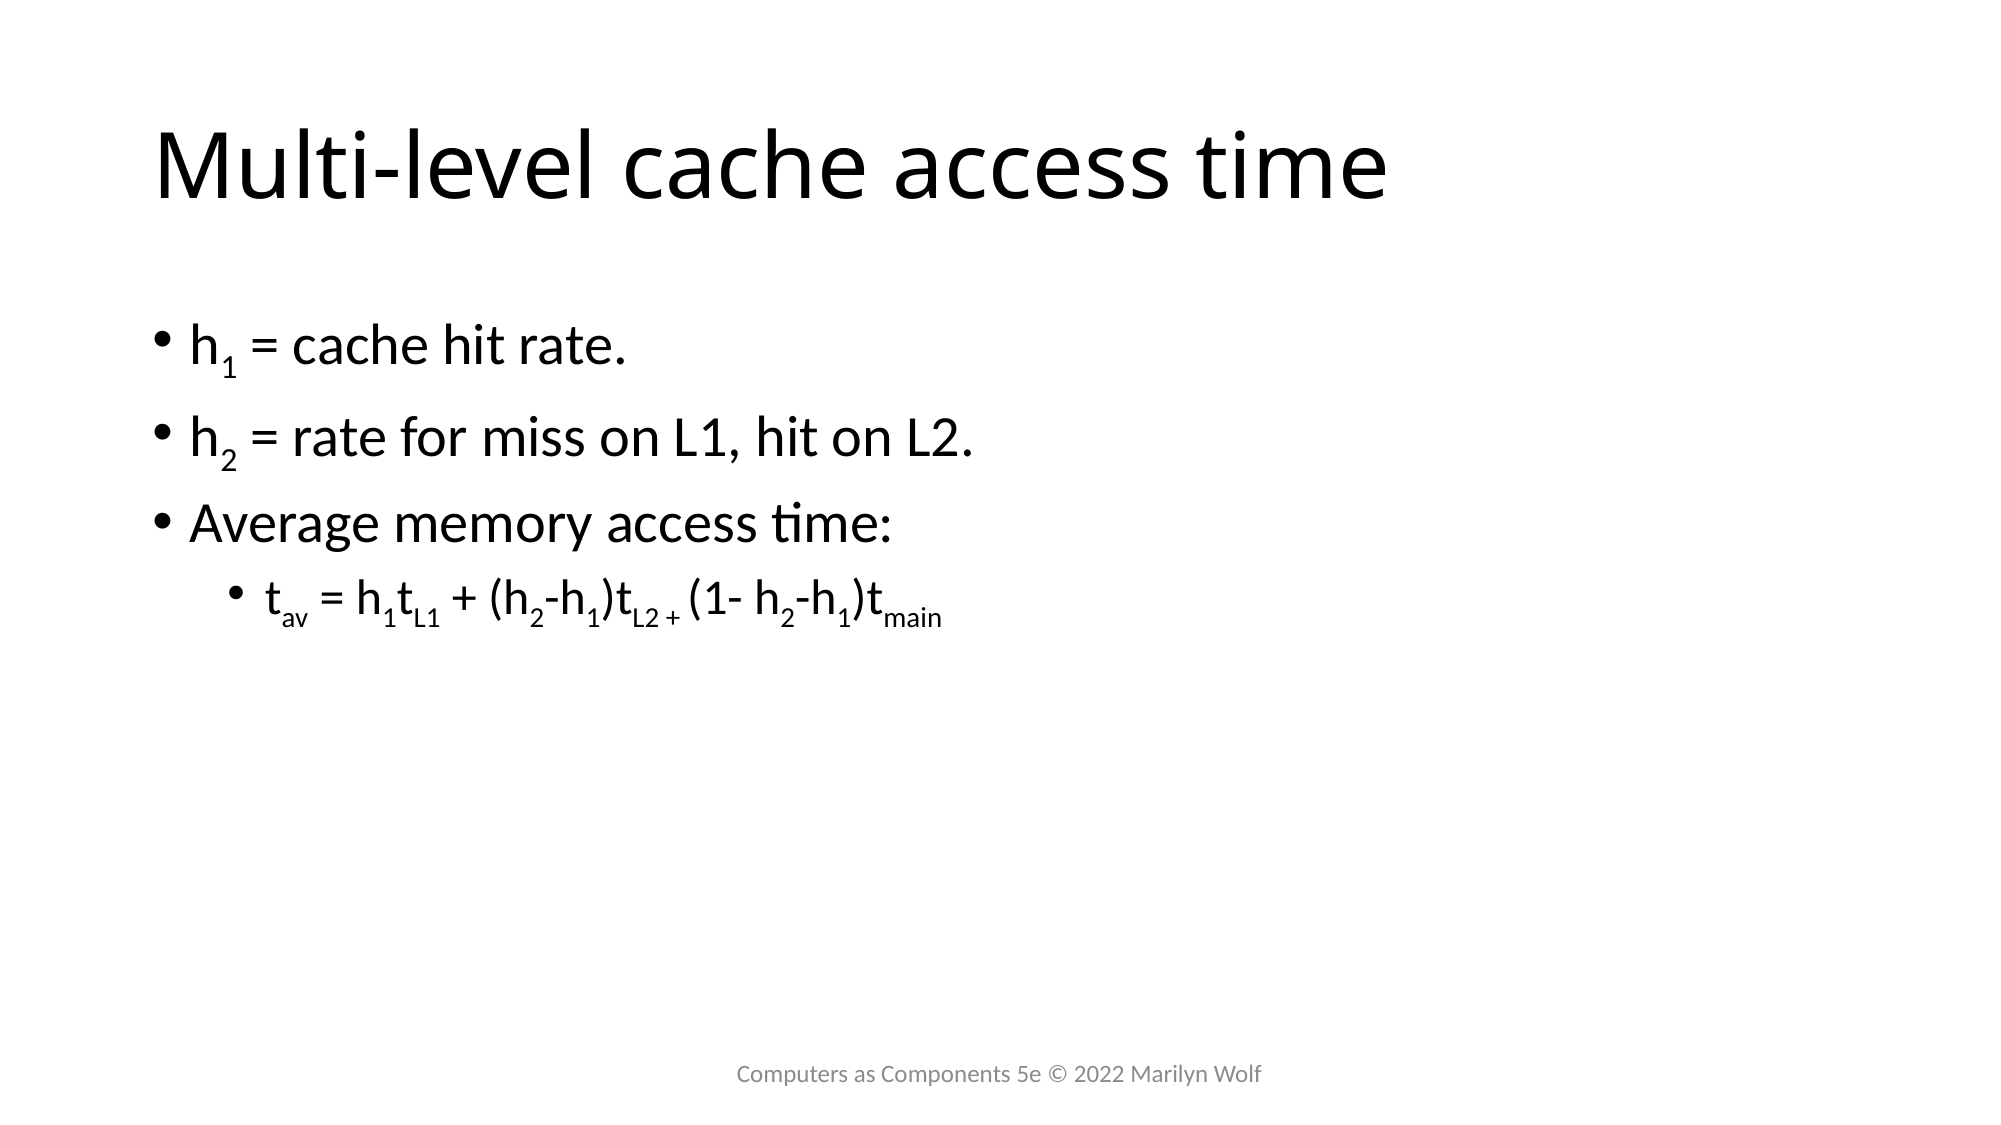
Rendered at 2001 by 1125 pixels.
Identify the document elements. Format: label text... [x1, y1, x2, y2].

title Multi-level cache access time [137, 59, 1863, 278]
footer Computers as Components 5e © 2022 Marilyn Wolf [662, 1042, 1338, 1103]
list h1 = cache hit rate. h2 = rate for miss on L1, hit on L2. Average memory access time: tav = h1tL1 + (h2-h1)tL2 + (1- h2-h1)tmain [137, 299, 1863, 1014]
